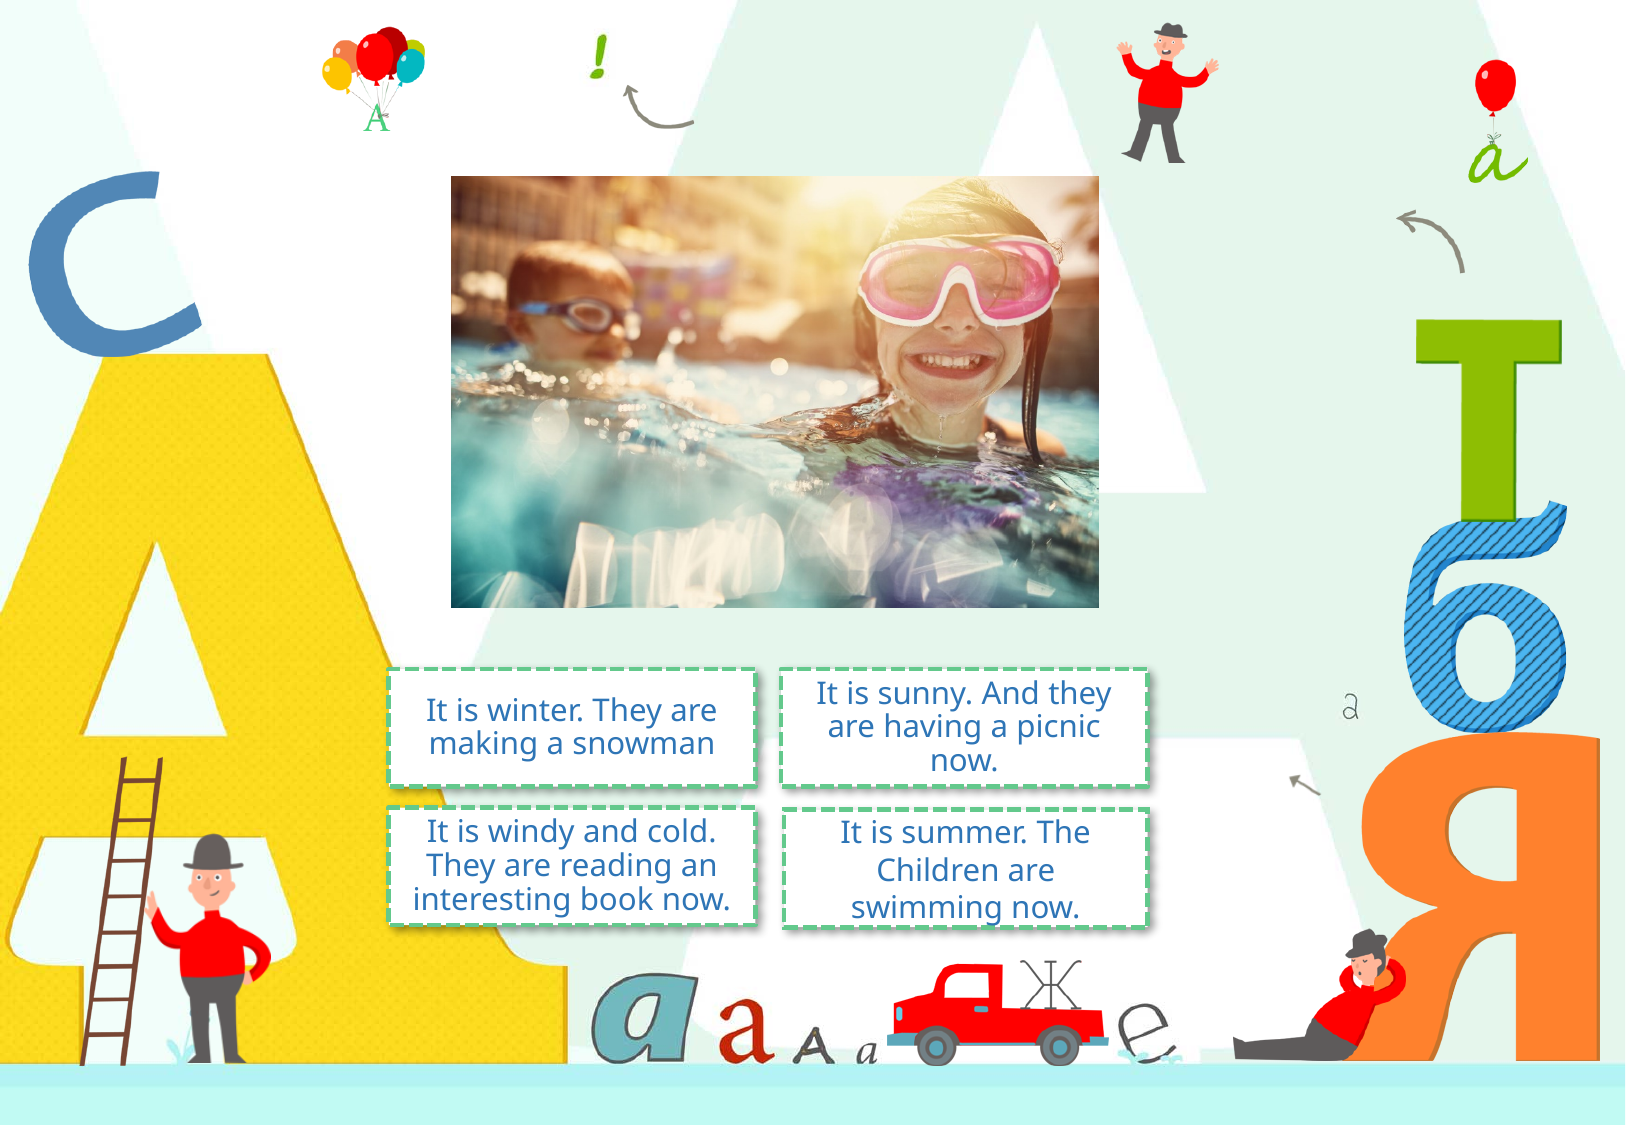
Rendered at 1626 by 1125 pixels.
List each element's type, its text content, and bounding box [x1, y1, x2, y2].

text_box It is summer. The Children are swimming now. [783, 809, 1149, 928]
text_box It is windy and cold. They are reading an interesting book now. [388, 807, 756, 926]
picture [0, 0, 1626, 1125]
text_box It is winter. They are making a snowman [388, 669, 756, 787]
text_box It is sunny. And they are having a picnic now. [781, 669, 1148, 787]
